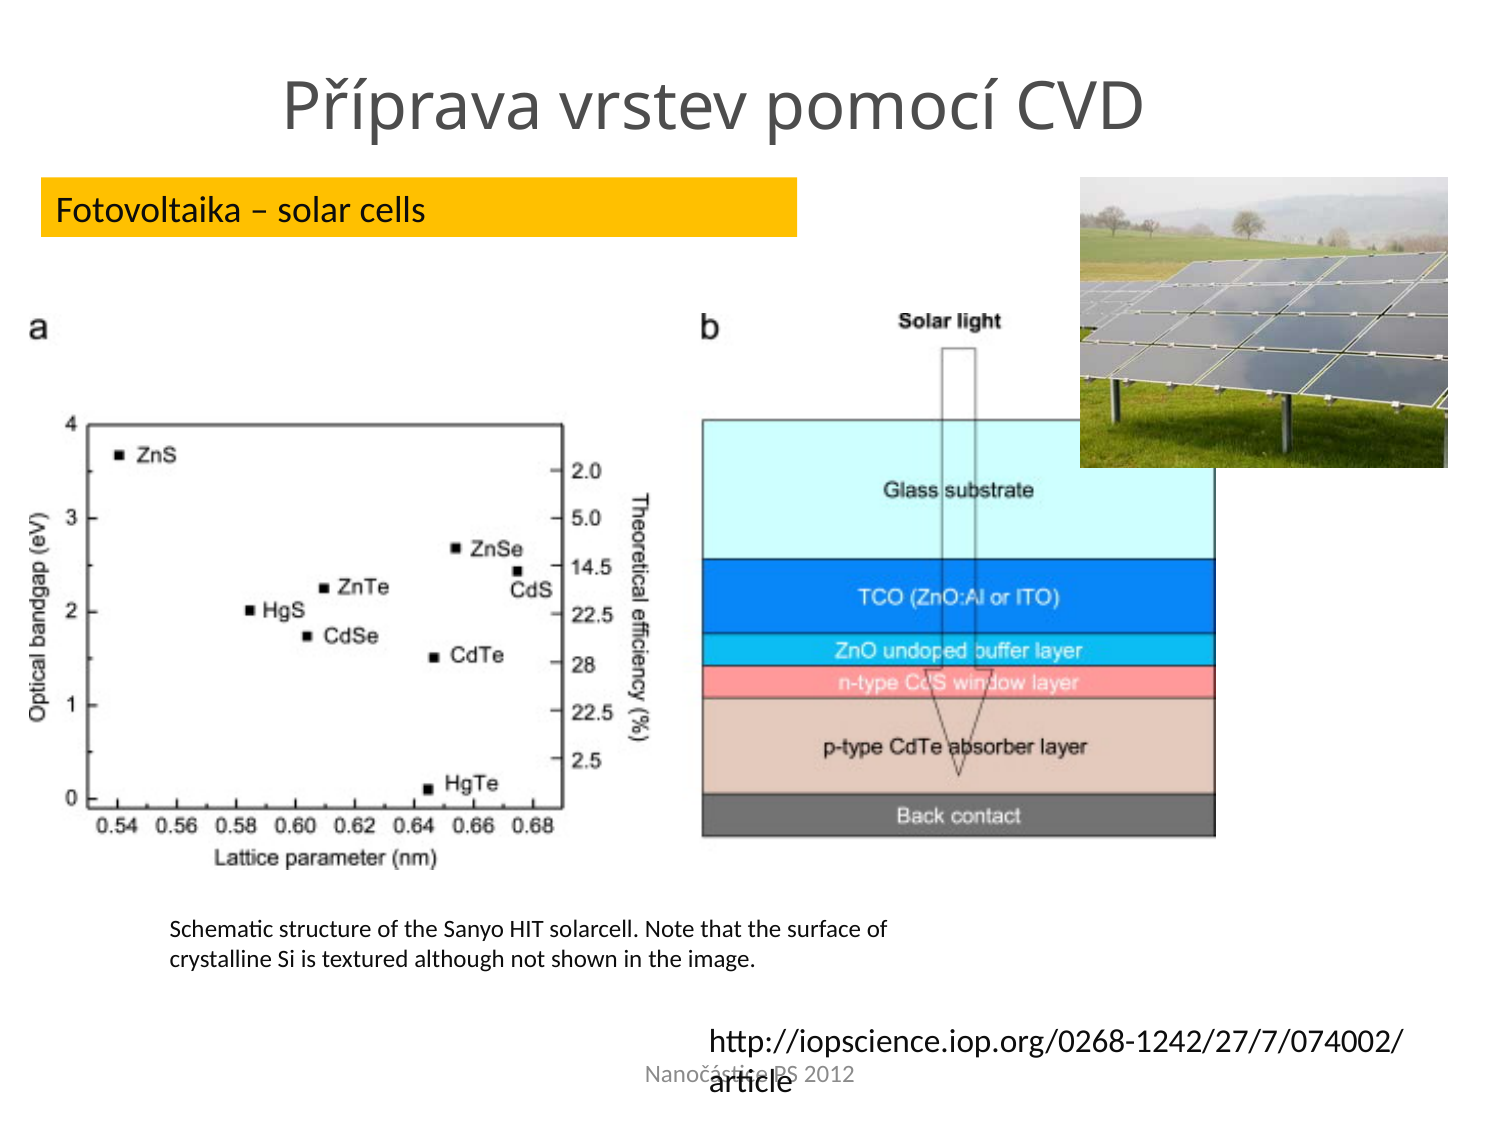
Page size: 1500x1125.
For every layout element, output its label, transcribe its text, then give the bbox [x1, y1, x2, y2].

text_box Schematic structure of the Sanyo HIT solarcell. Note that the surface of crystalline Si is textured although not shown in the image. [154, 905, 905, 981]
text_box http://iopscience.iop.org/0268-1242/27/7/074002/article [693, 1011, 1444, 1106]
text_box Fotovoltaika – solar cells [41, 177, 798, 237]
text_box Příprava vrstev pomocí CVD [76, 54, 1352, 151]
footer Nanočástice PS 2012 [512, 1042, 693, 1103]
picture [29, 177, 1448, 870]
